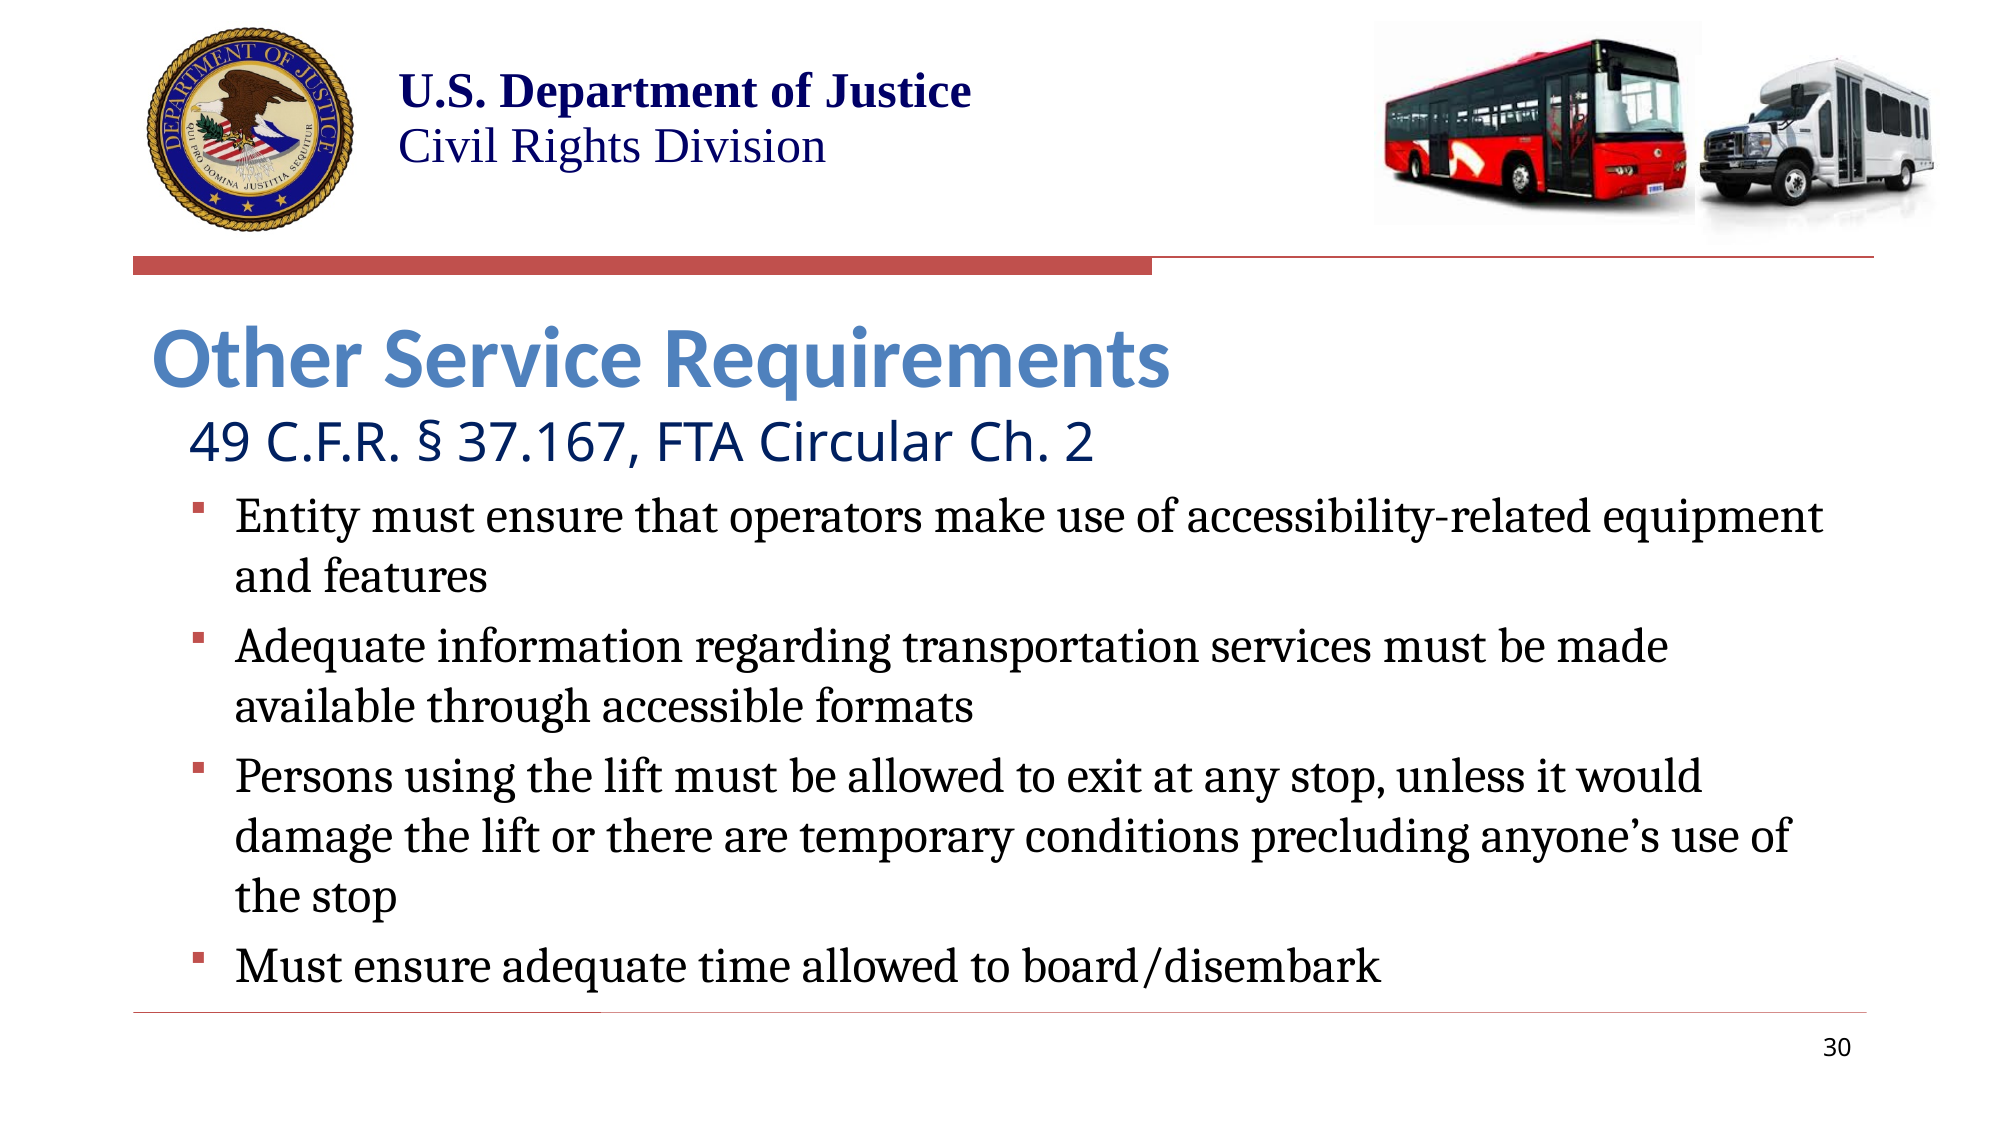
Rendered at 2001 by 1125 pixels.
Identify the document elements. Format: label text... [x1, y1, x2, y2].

list 49 C.F.R. § 37.167, FTA Circular Ch. 2 Entity must ensure that operators make use of accessibility-related equipment and features Adequate information regarding transportation services must be made available through accessible formats Persons using the lift must be allowed to exit at any stop, unless it would damage the lift or there are temporary conditions precluding anyone’s use of the stop Must ensure adequate time allowed to board/disembark [174, 399, 1867, 1013]
title Other Service Requirements [137, 287, 1513, 413]
slide_number 30 [1433, 1024, 1867, 1103]
picture [137, 21, 363, 238]
picture [1374, 21, 1940, 245]
